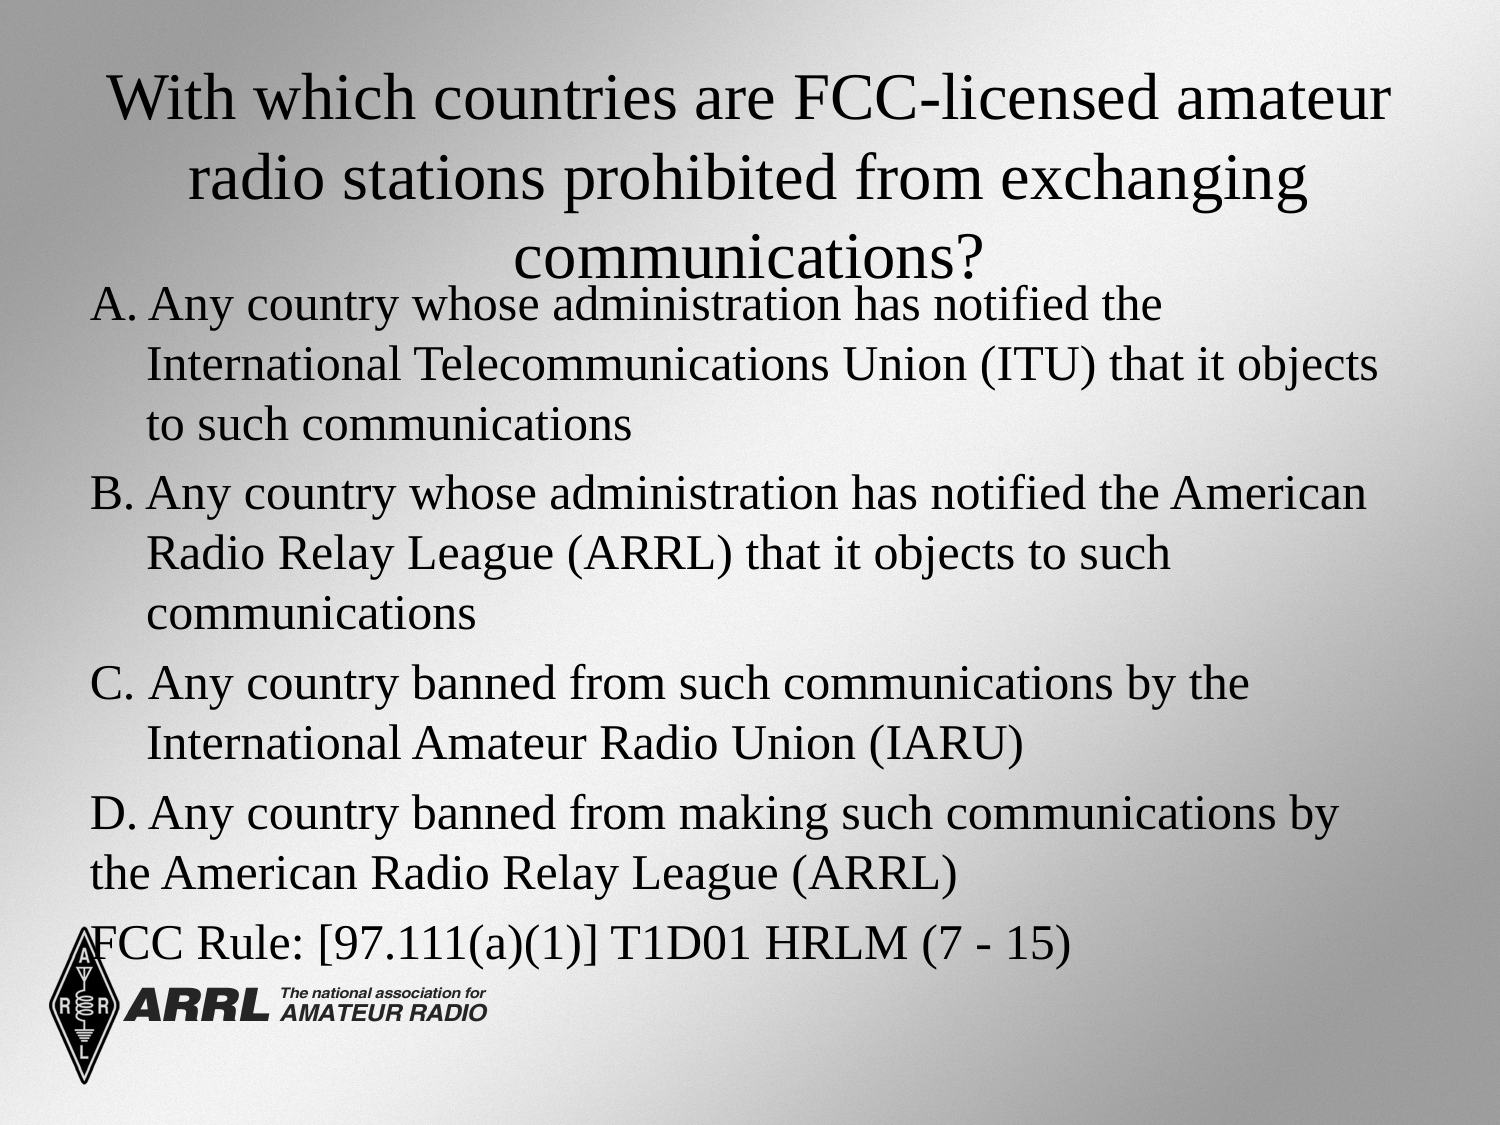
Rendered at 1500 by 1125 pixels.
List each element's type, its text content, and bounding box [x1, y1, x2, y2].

list A. Any country whose administration has notified the International Telecommunications Union (ITU) that it objects to such communications B. Any country whose administration has notified the American Radio Relay League (ARRL) that it objects to such communications C. Any country banned from such communications by the International Amateur Radio Union (IARU) D. Any country banned from making such communications by the American Radio Relay League (ARRL) FCC Rule: [97.111(a)(1)] T1D01 HRLM (7 - 15) [75, 262, 1425, 968]
title With which countries are FCC-licensed amateur radio stations prohibited from exchanging communications? [75, 45, 1425, 233]
picture [0, 0, 1500, 1125]
